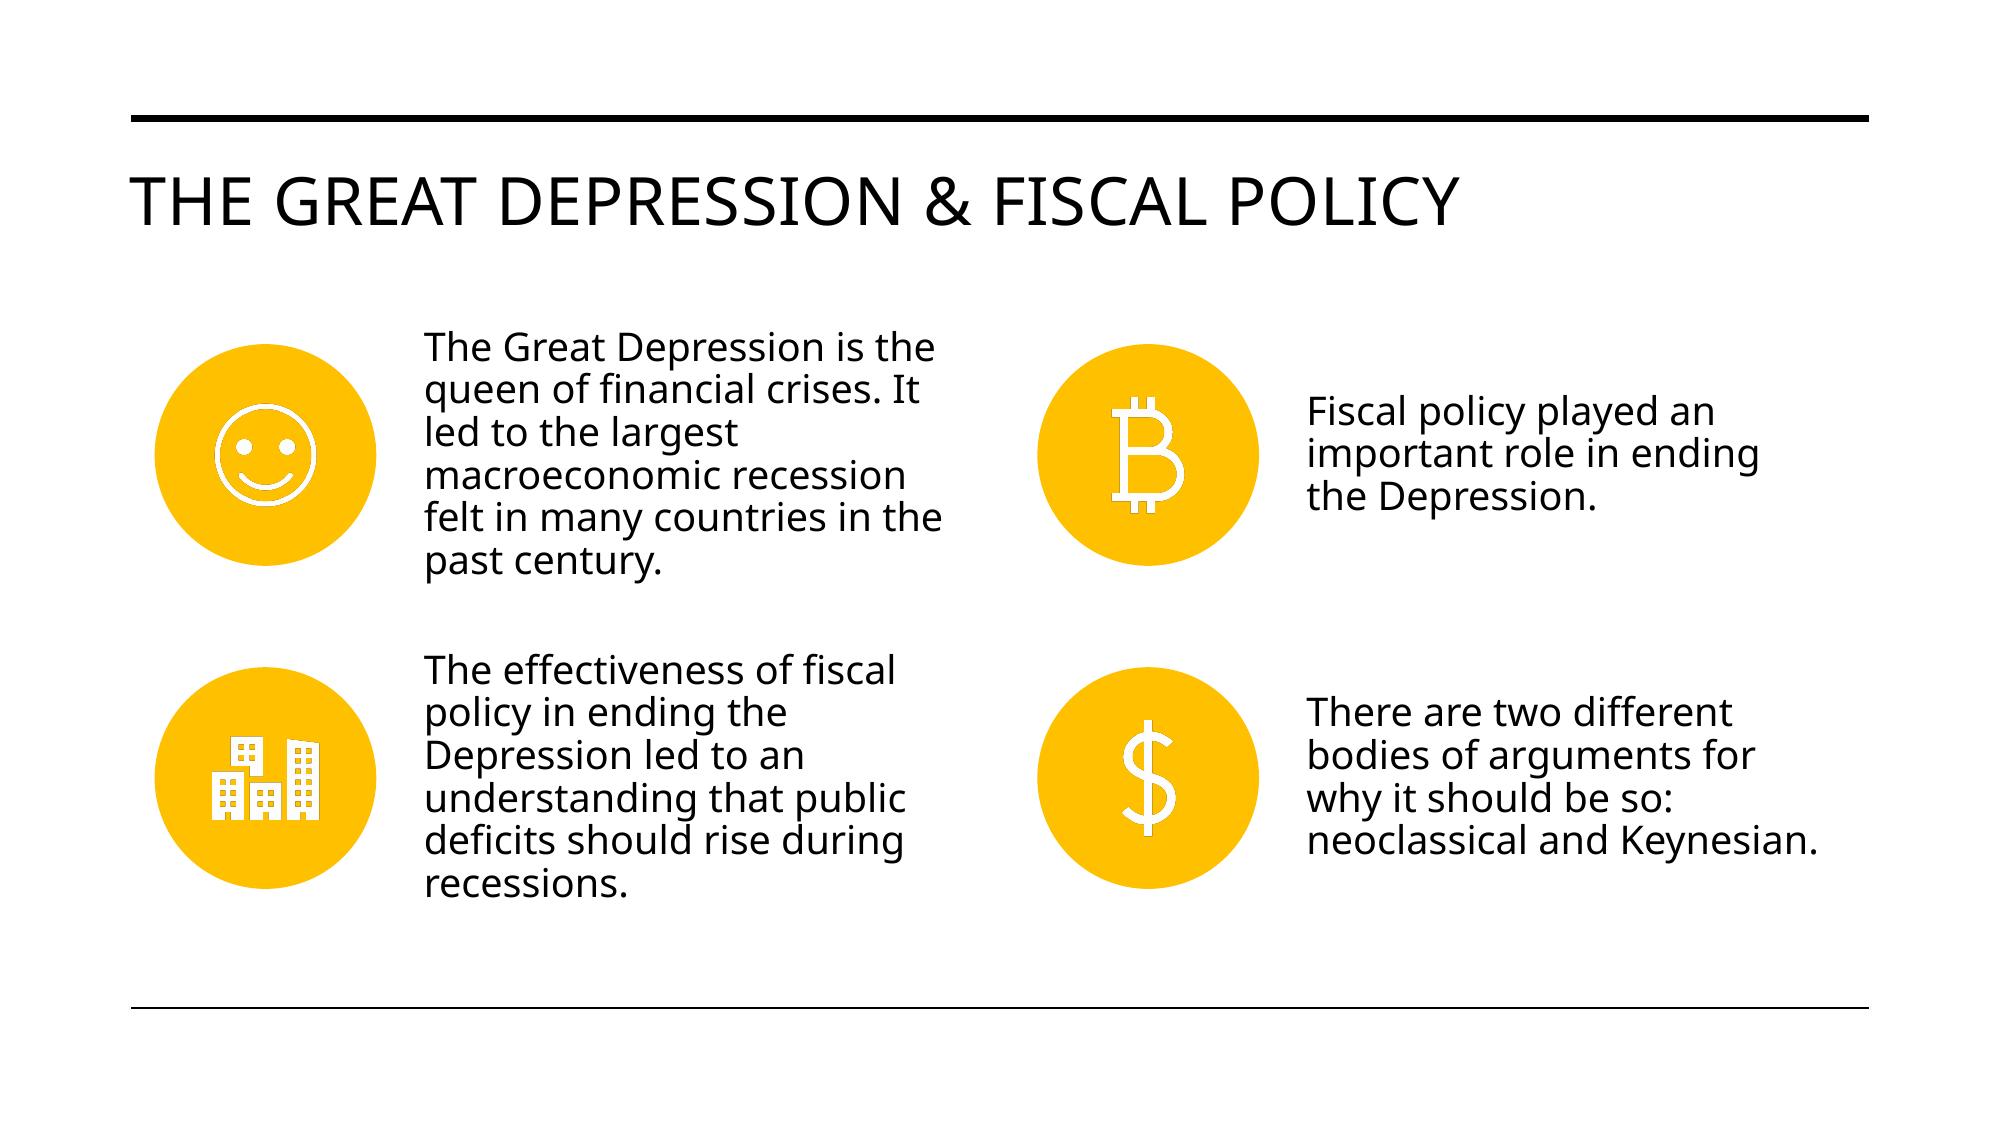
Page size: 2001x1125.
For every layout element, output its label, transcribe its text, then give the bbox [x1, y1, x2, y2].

title The Great Depression & Fiscal policy [114, 151, 1869, 267]
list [114, 318, 1869, 915]
